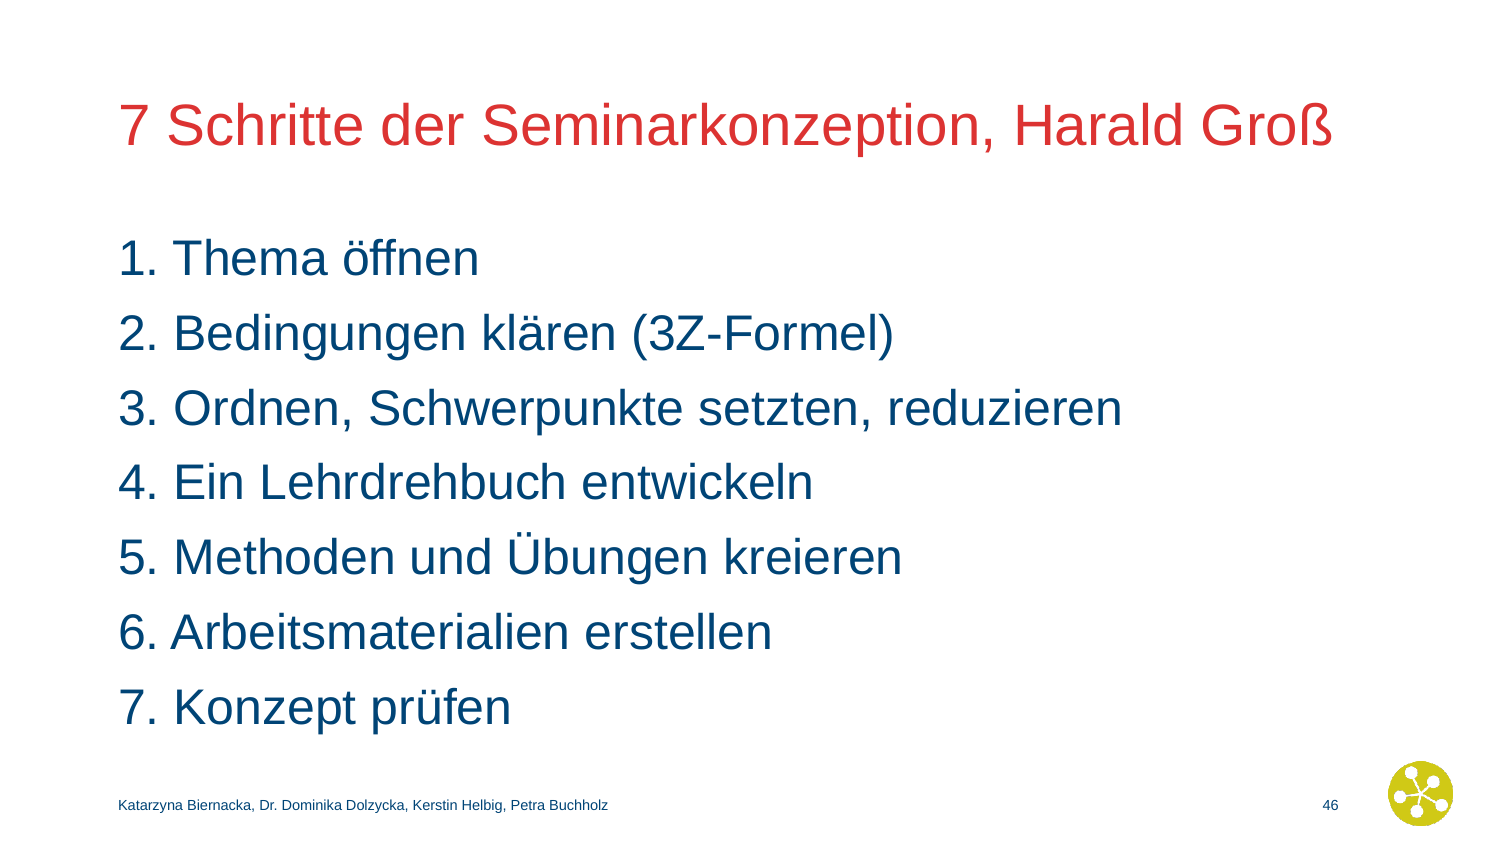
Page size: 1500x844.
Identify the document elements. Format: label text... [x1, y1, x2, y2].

list 1. Thema öffnen 2. Bedingungen klären (3Z-Formel) 3. Ordnen, Schwerpunkte setzten, reduzieren 4. Ein Lehrdrehbuch entwickeln 5. Methoden und Übungen kreieren 6. Arbeitsmaterialien erstellen 7. Konzept prüfen [103, 224, 1397, 760]
footer Katarzyna Biernacka, Dr. Dominika Dolzycka, Kerstin Helbig, Petra Buchholz [103, 782, 742, 827]
slide_number 45 [1016, 782, 1354, 827]
picture [1388, 761, 1453, 826]
title 7 Schritte der Seminarkonzeption, Harald Groß [103, 44, 1397, 208]
